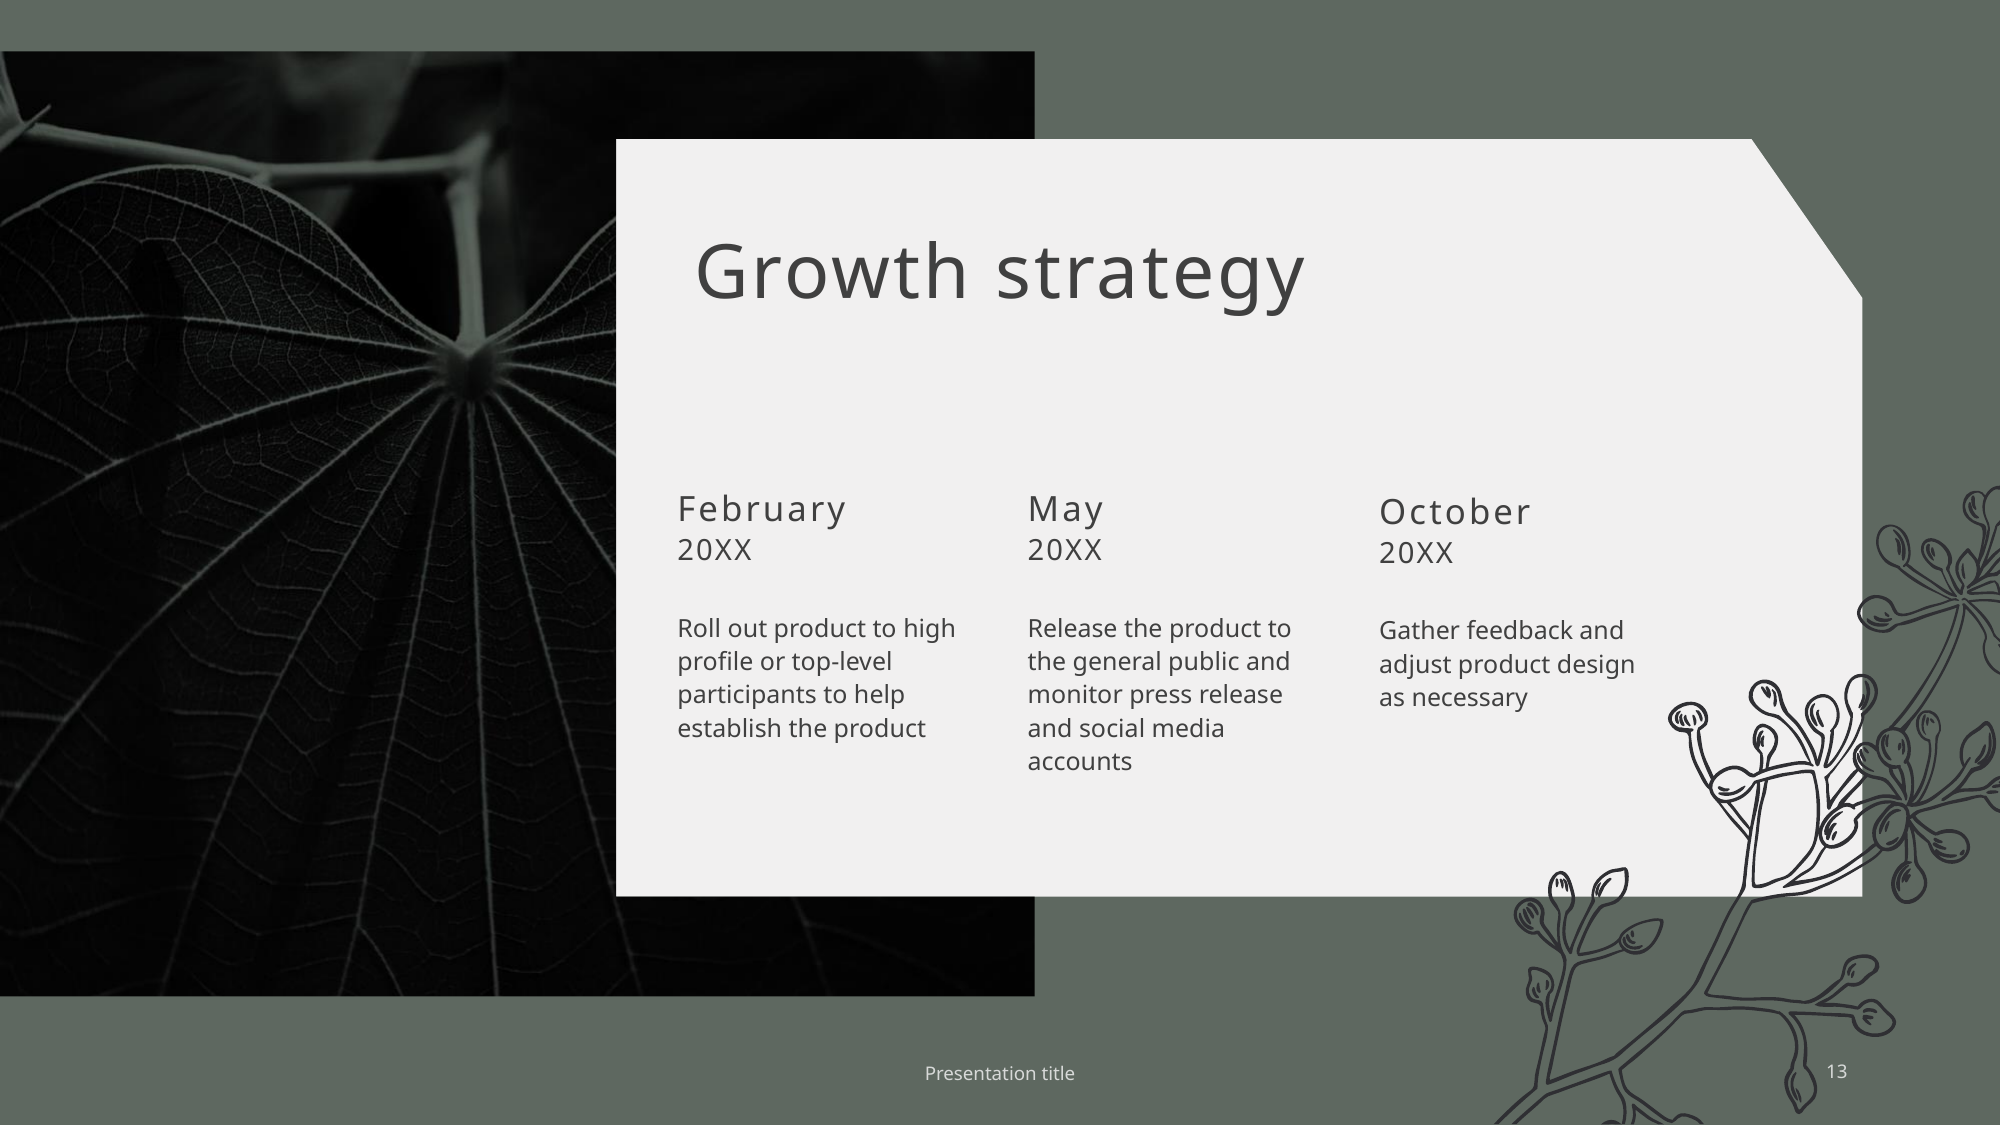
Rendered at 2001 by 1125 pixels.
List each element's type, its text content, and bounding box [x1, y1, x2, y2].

list Release the product to the general public and monitor press release and social media accounts [1035, 601, 1314, 812]
footer Presentation title [662, 1042, 1338, 1103]
list 20XX [1379, 527, 1665, 581]
list 20XX [1035, 524, 1314, 578]
slide_number 13 [1412, 1042, 1863, 1103]
picture [0, 51, 1035, 997]
list October [1379, 486, 1665, 527]
list May [1035, 484, 1314, 524]
title Growth strategy [1035, 225, 1711, 383]
list Gather feedback and adjust product design as necessary [1379, 603, 1665, 815]
